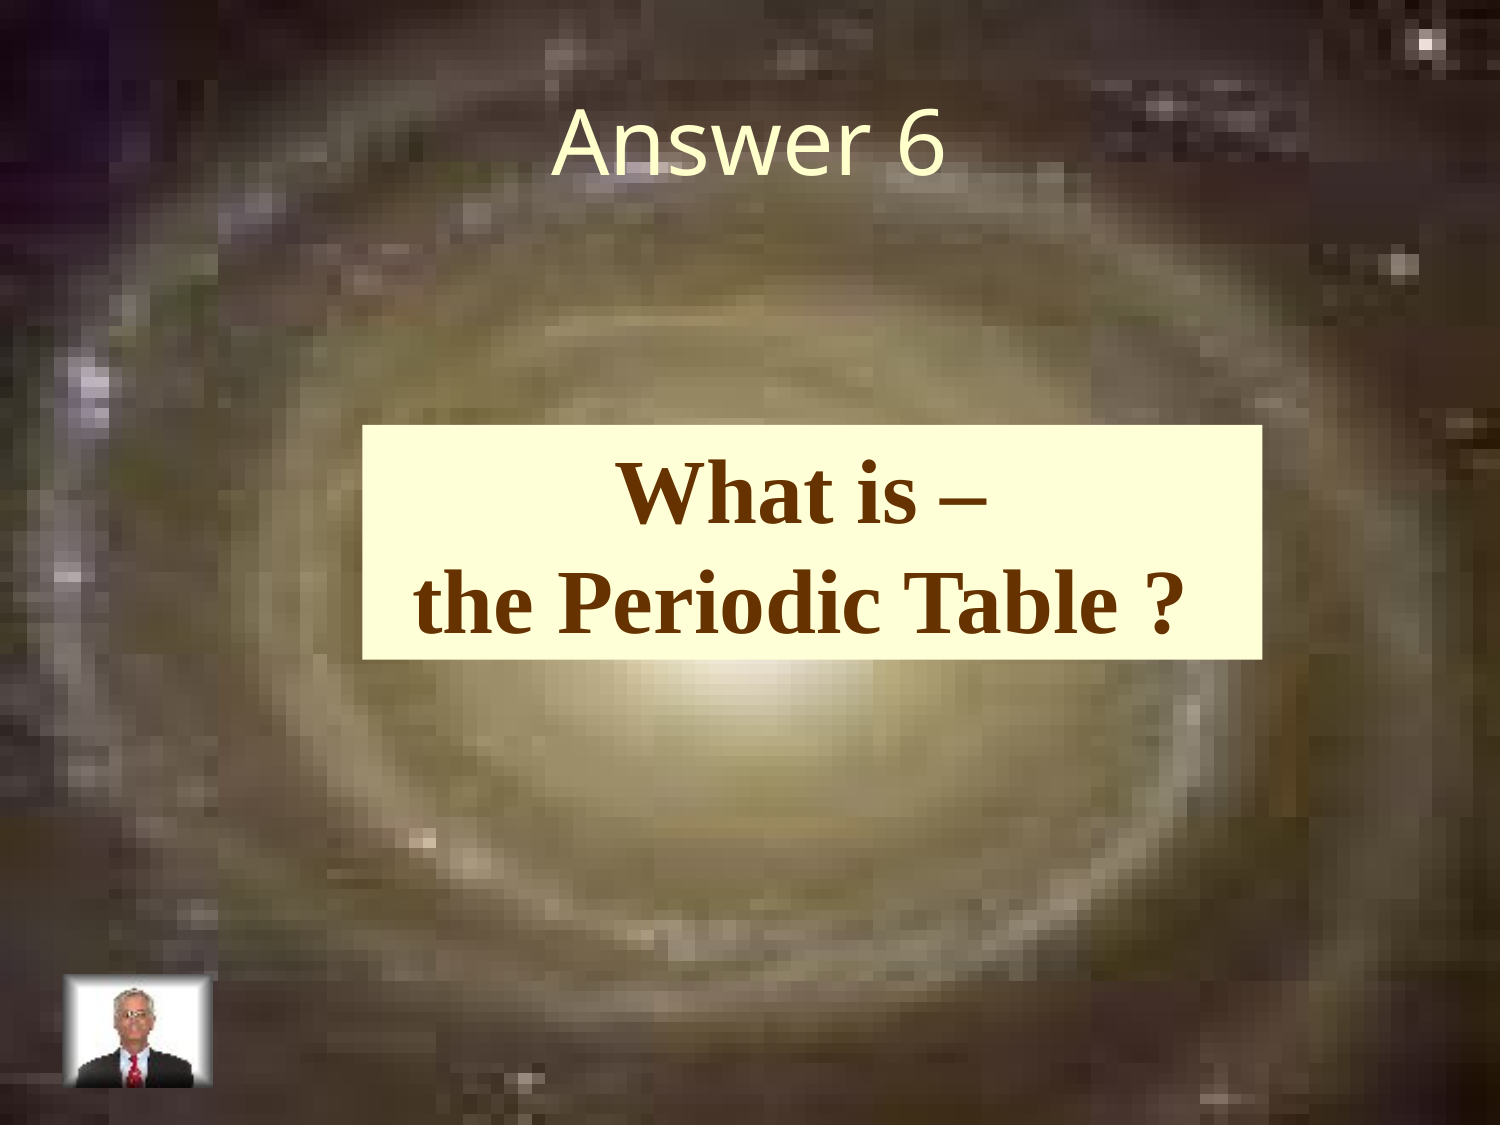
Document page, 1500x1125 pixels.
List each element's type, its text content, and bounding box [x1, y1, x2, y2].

text_box What is – the Periodic Table ? [362, 424, 1263, 660]
title Answer 6 [74, 44, 1426, 233]
picture [0, 0, 1500, 1125]
